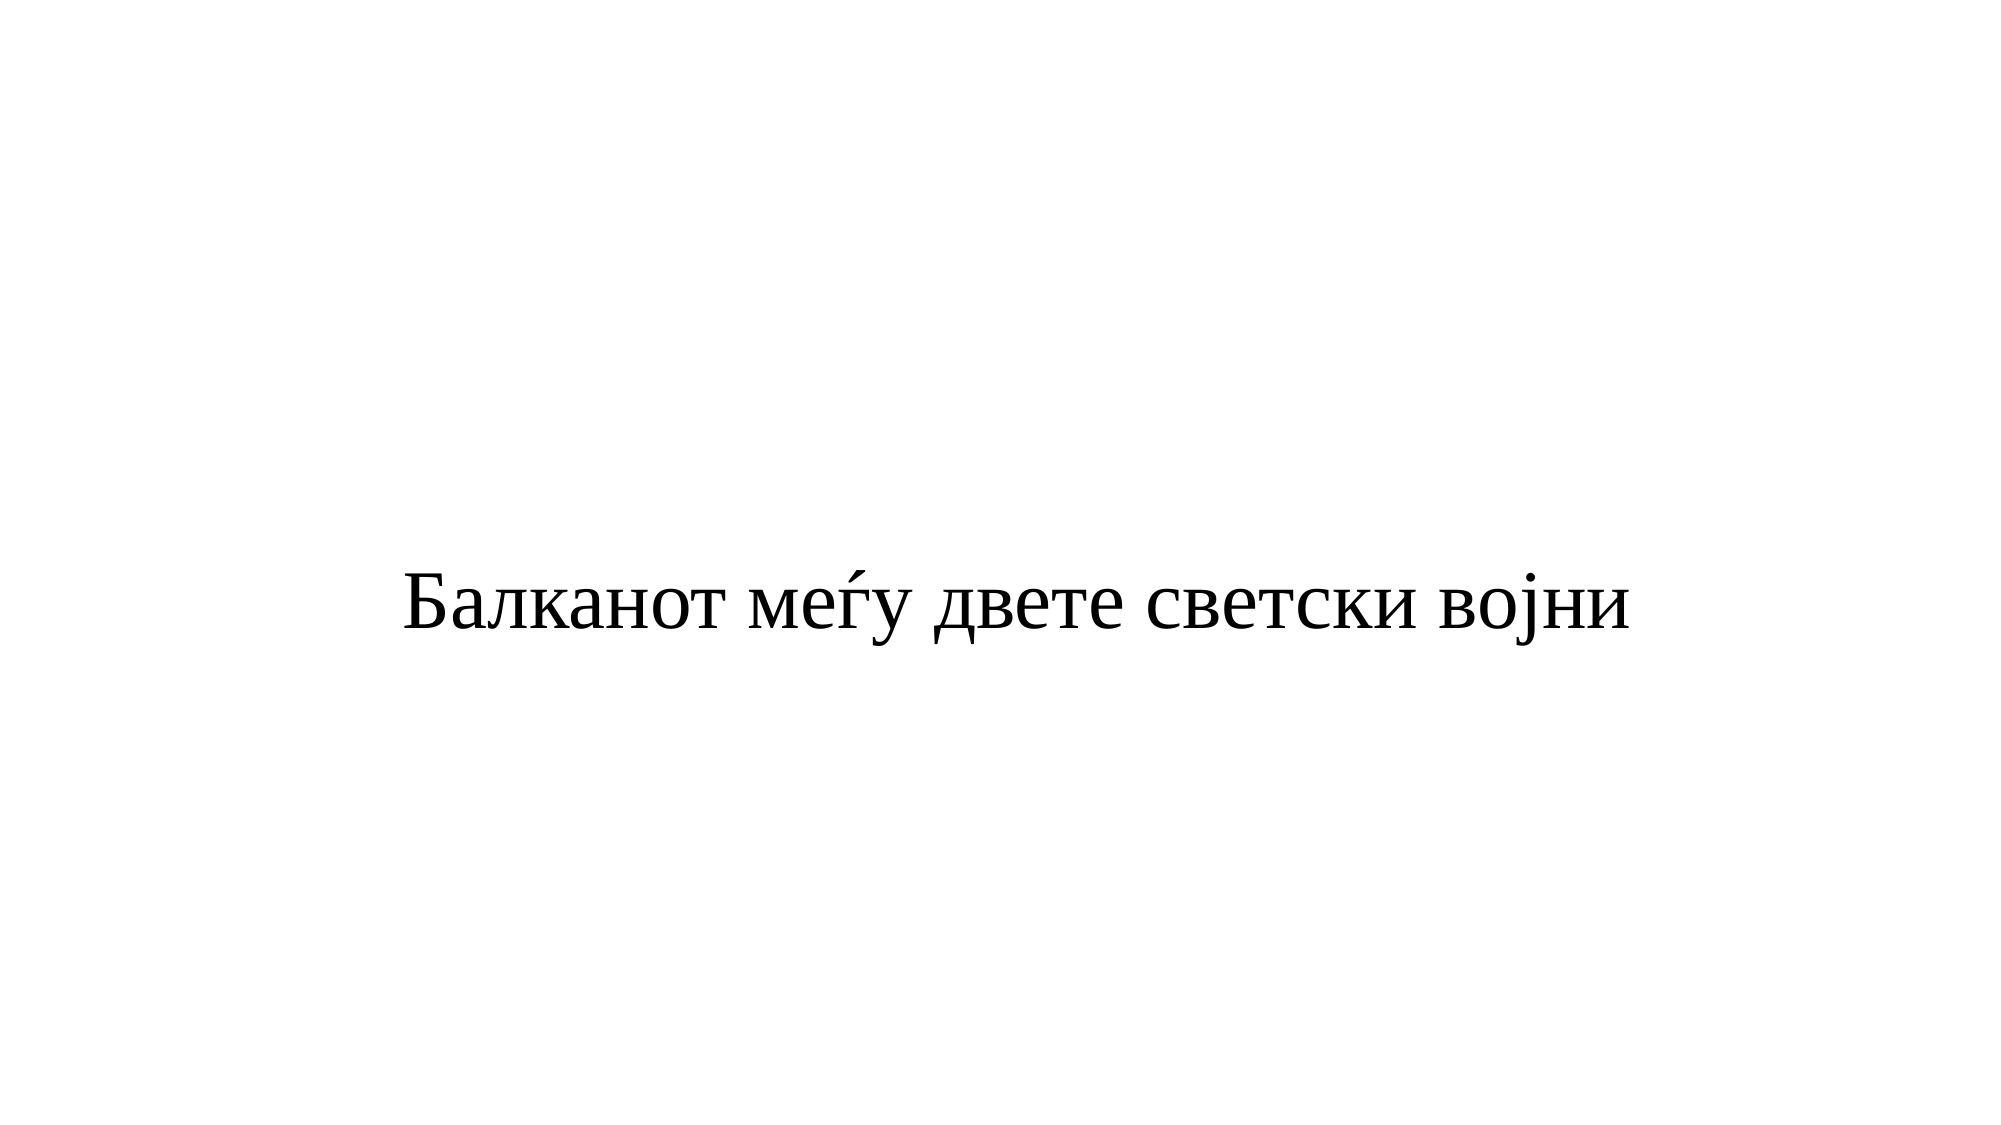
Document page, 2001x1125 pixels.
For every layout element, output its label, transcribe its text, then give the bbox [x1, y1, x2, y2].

text_box Балканот меѓу двете светски војни [387, 537, 1648, 798]
